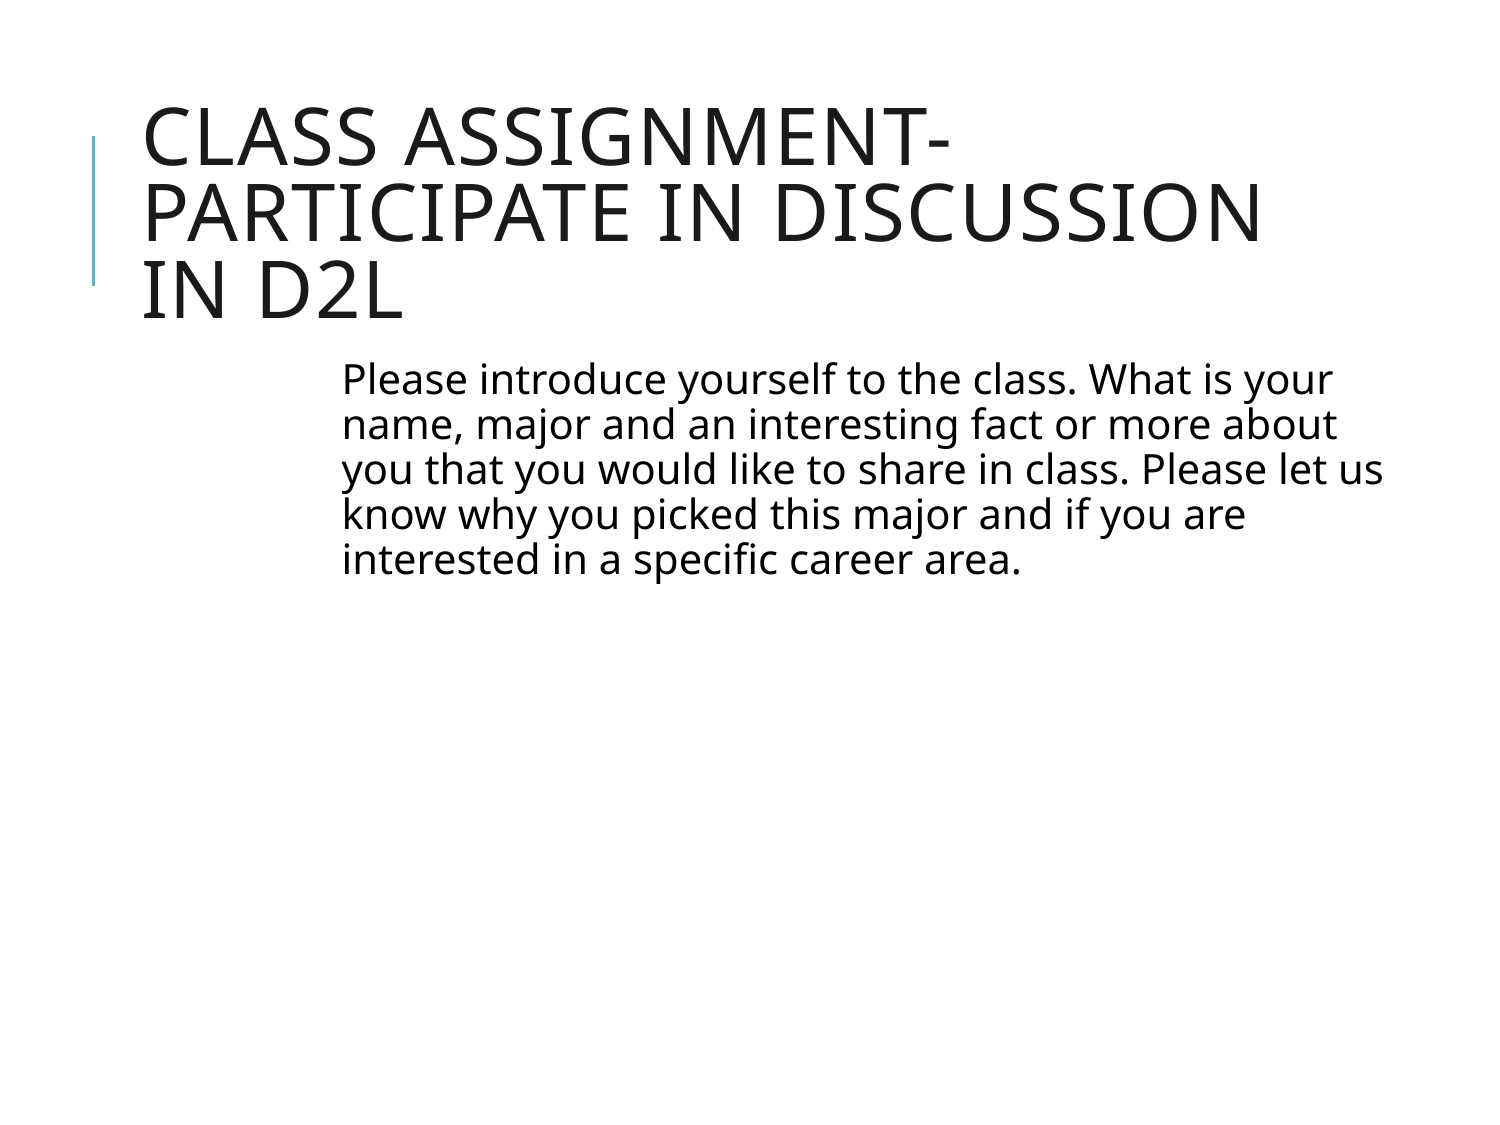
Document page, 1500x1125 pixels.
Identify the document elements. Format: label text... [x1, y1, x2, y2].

list Please introduce yourself to the class. What is your name, major and an interesting fact or more about you that you would like to share in class. Please let us know why you picked this major and if you are interested in a specific career area. [319, 351, 1401, 971]
title Class Assignment- Participate in discussion in d2l [126, 96, 1322, 342]
